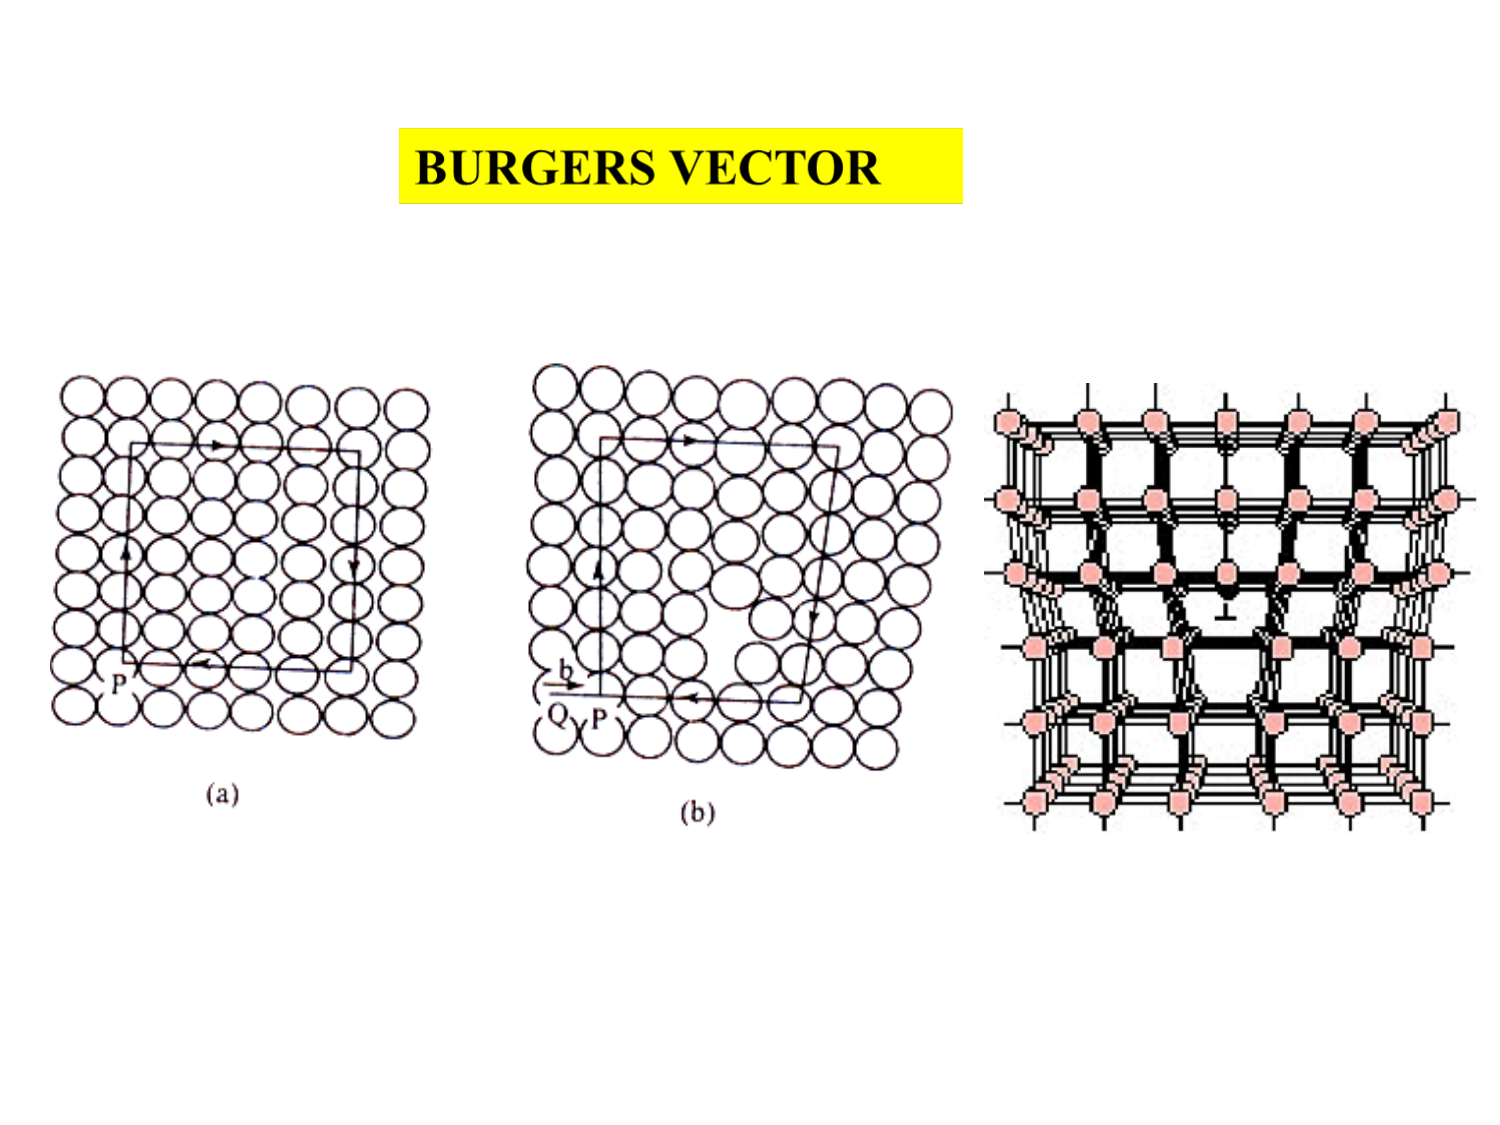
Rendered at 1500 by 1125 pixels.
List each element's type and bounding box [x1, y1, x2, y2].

picture [49, 362, 963, 834]
picture [384, 120, 963, 228]
picture [984, 383, 1482, 834]
